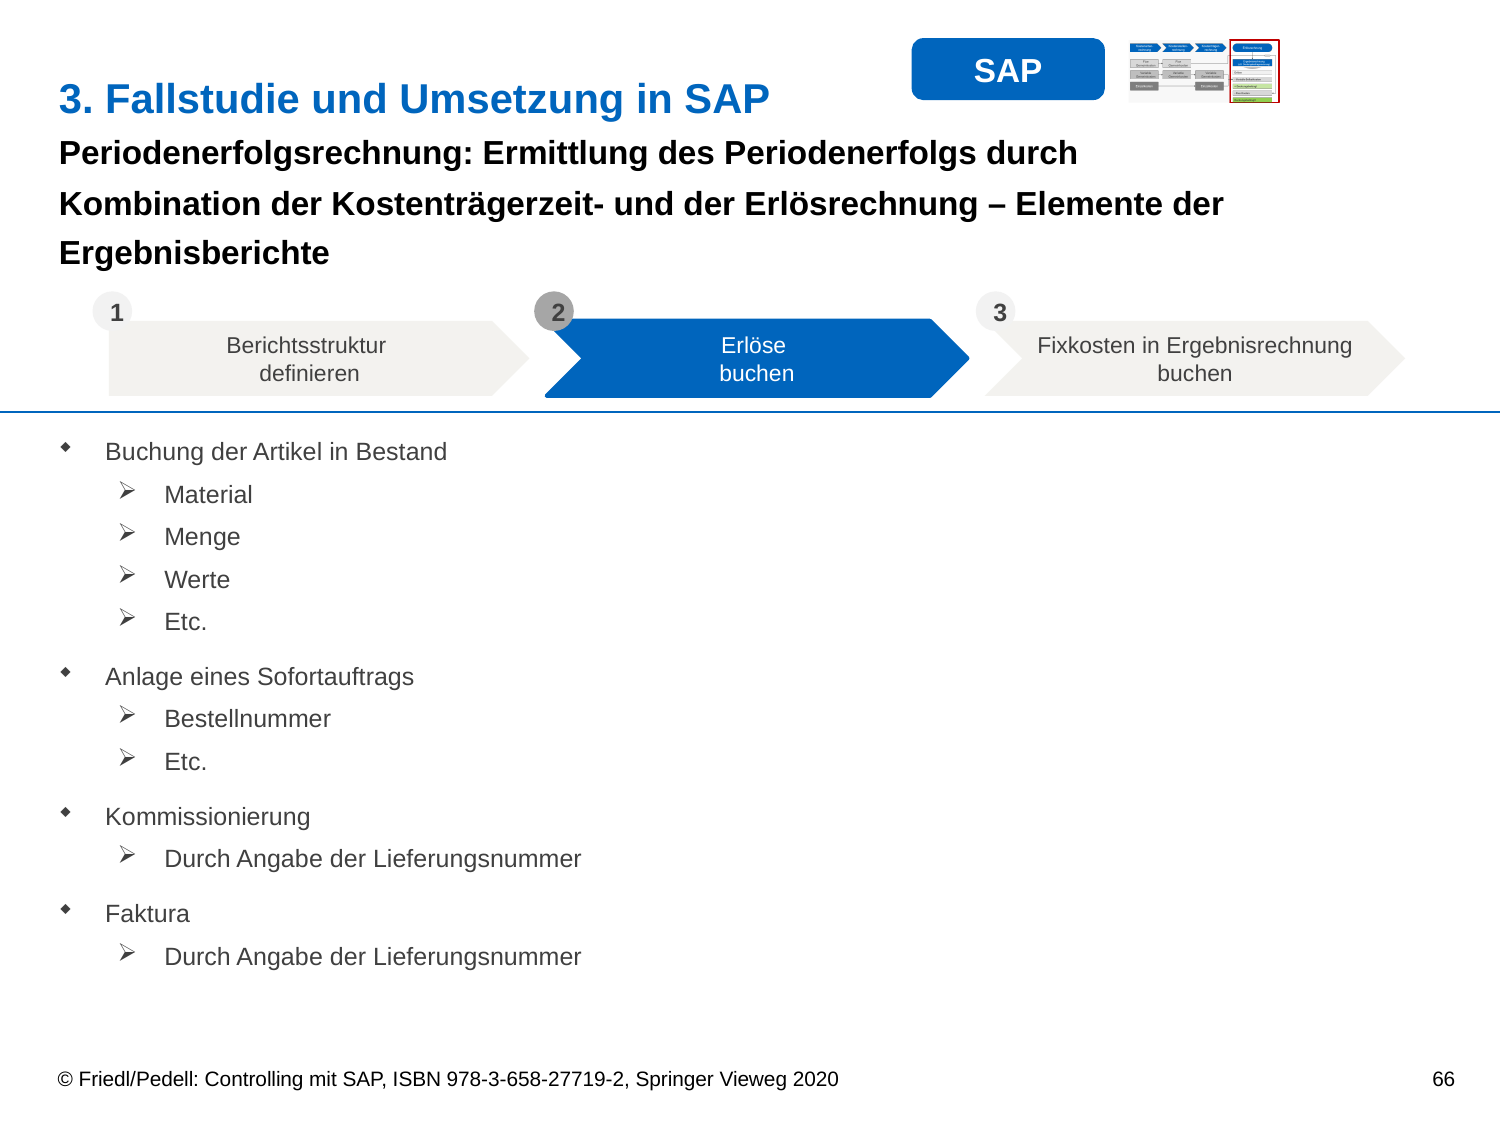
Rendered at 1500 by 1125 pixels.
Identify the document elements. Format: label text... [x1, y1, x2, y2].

text_box Erlöse buchen [544, 318, 970, 398]
text_box Berichtsstruktur definieren [106, 318, 532, 398]
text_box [1128, 39, 1280, 104]
title 3. Fallstudie und Umsetzung in SAP [58, 58, 1278, 119]
text_box Buchung der Artikel in Bestand Material Menge Werte Etc. Anlage eines Sofortauftrags Bestellnummer Etc. Kommissionierung Durch Angabe der Lieferungsnummer Faktura Durch Angabe der Lieferungsnummer [43, 428, 629, 953]
text_box 2 [534, 291, 574, 331]
text_box 1 [92, 291, 133, 331]
footer © Friedl/Pedell: Controlling mit SAP, ISBN 978-3-658-27719-2, Springer Vieweg 2020 [42, 1058, 1235, 1113]
list Periodenerfolgsrechnung: Ermittlung des Periodenerfolgs durch Kombination der Kostenträgerzeit- und der Erlösrechnung – Elemente der Ergebnisberichte [58, 121, 1278, 171]
text_box 3 [975, 291, 1016, 331]
text_box Fixkosten in Ergebnisrechnung buchen [982, 318, 1408, 398]
text_box SAP [911, 38, 1105, 101]
slide_number 66 [1262, 1058, 1470, 1119]
